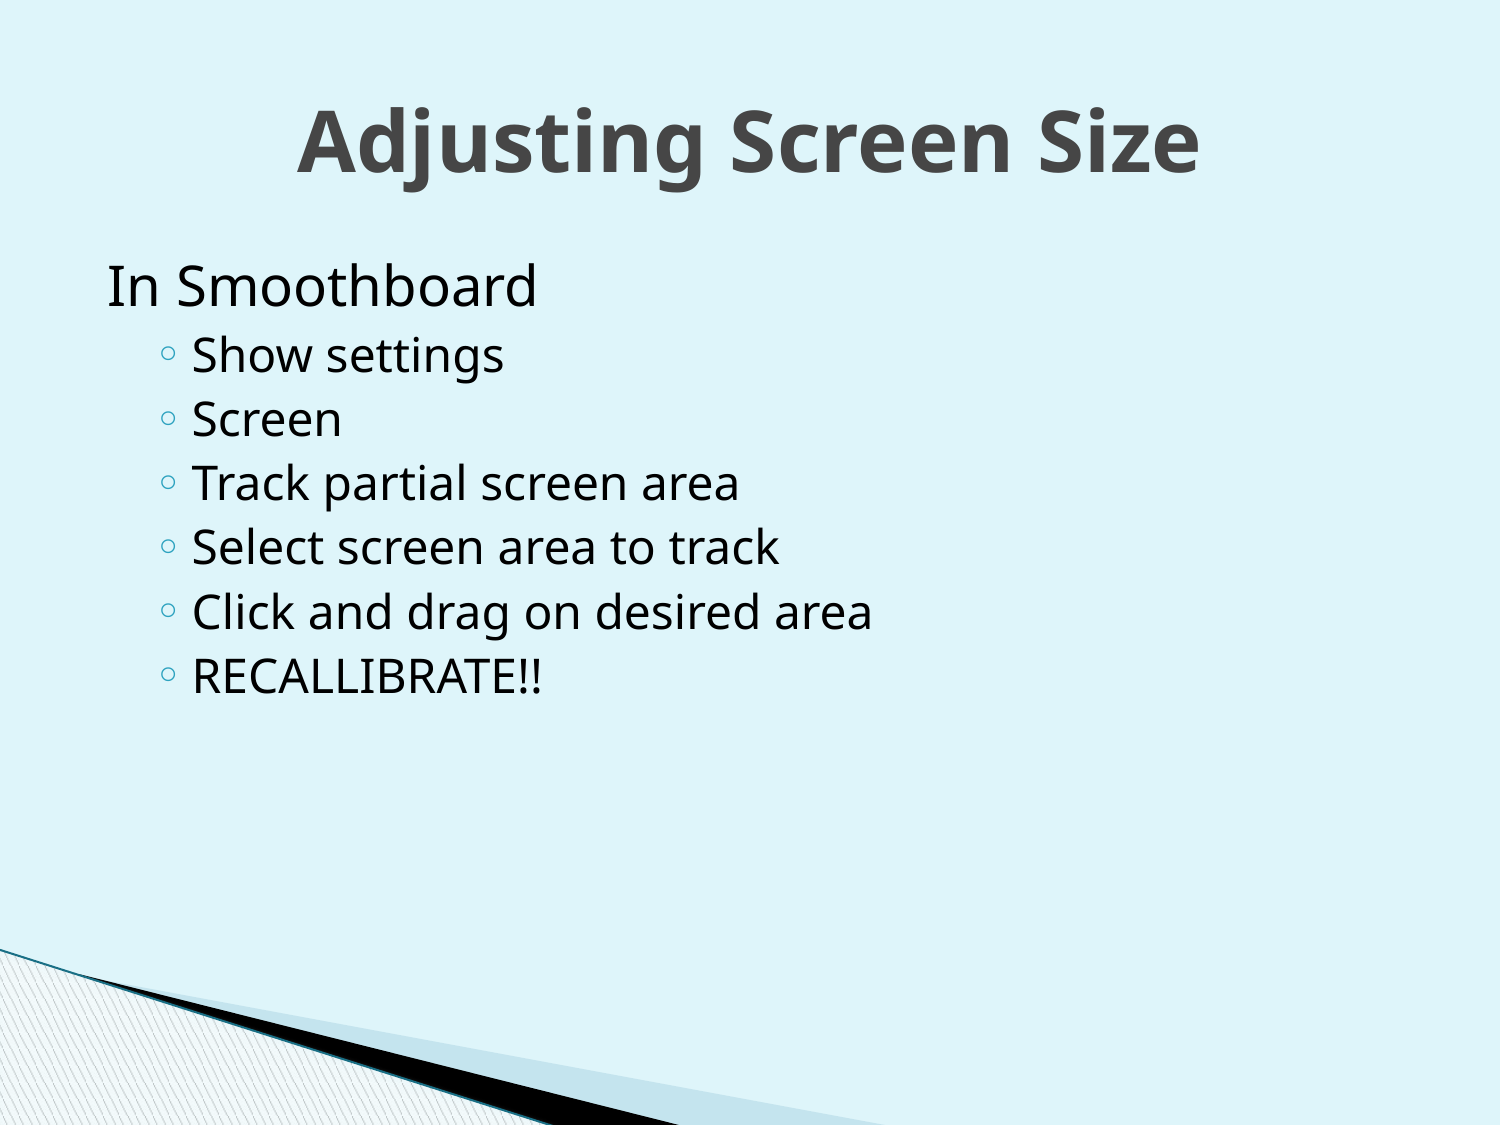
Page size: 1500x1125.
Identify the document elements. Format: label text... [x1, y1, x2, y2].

list In Smoothboard Show settings Screen Track partial screen area Select screen area to track Click and drag on desired area RECALLIBRATE!! [75, 243, 1425, 986]
title Adjusting Screen Size [75, 45, 1425, 233]
